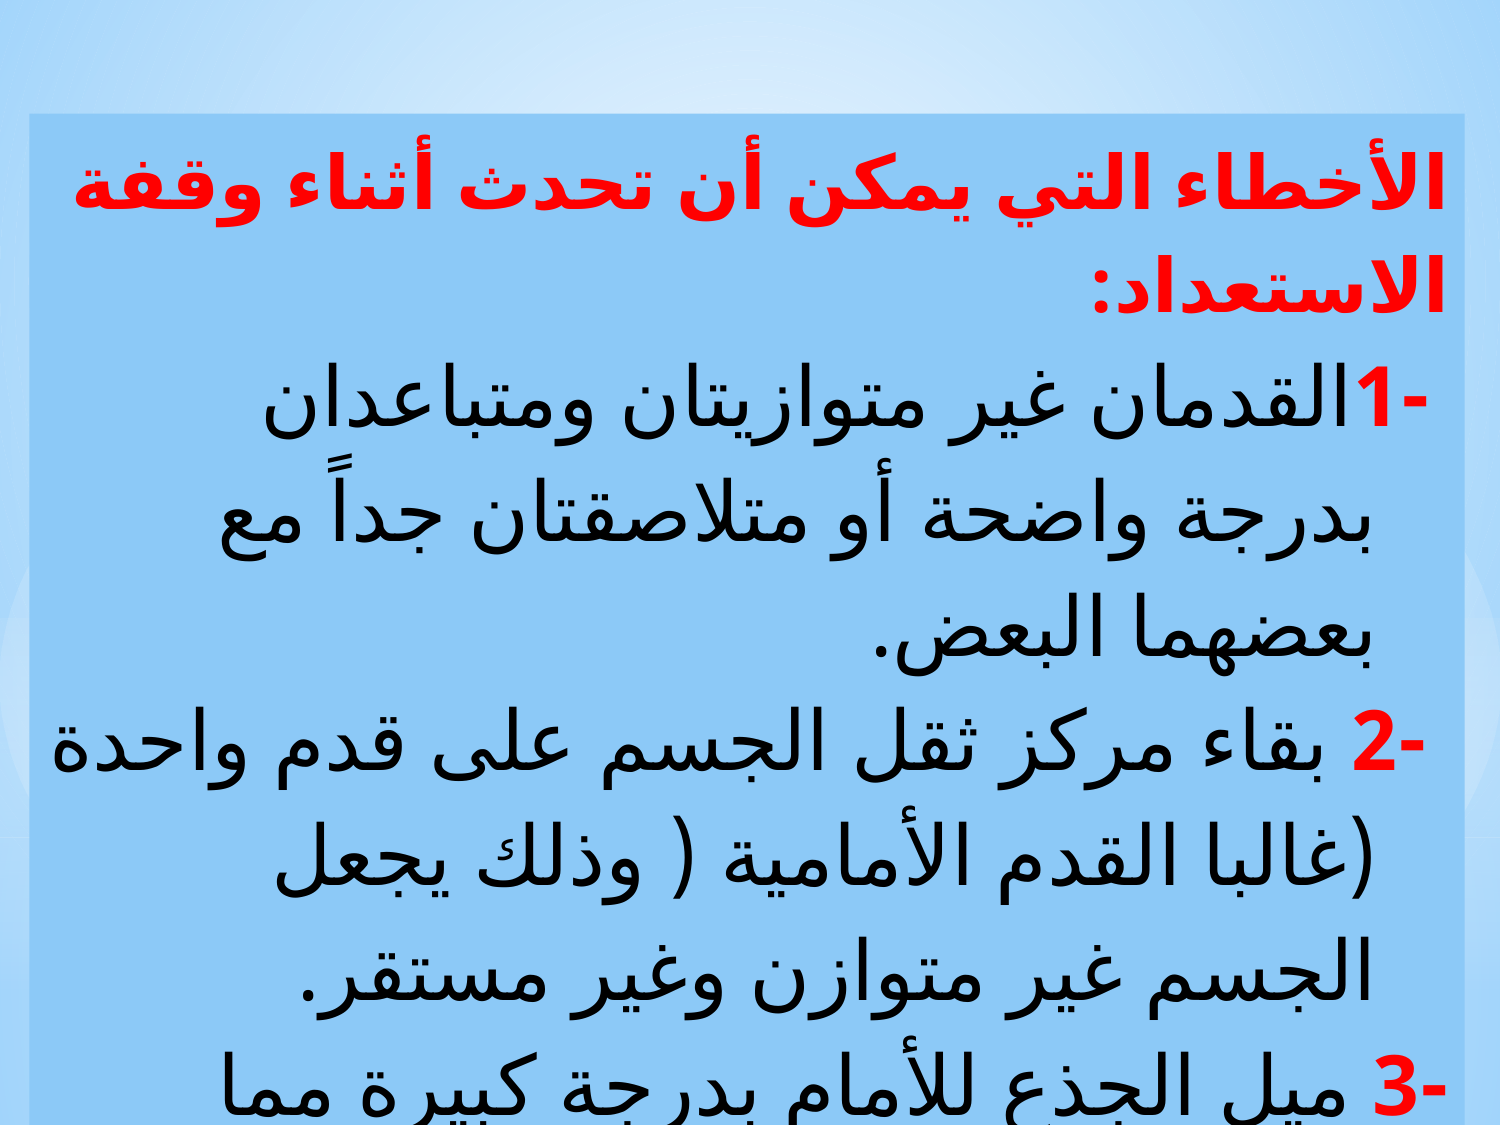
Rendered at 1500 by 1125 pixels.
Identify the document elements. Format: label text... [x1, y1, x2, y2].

text_box الأخطاء التي يمكن أن تحدث أثناء وقفة الاستعداد: -1القدمان غير متوازيتان ومتباعدان بدرجة واضحة أو متلاصقتان جداً مع بعضهما البعض. -2 بقاء مركز ثقل الجسم على قدم واحدة (غالبا القدم الأمامية ( وذلك يجعل الجسم غير متوازن وغير مستقر. -3 ميل الجذع للأمام بدرجة كبيرة مما يؤدى إلى امتداد الركبتين بصورة واضحة. [29, 113, 1465, 1125]
